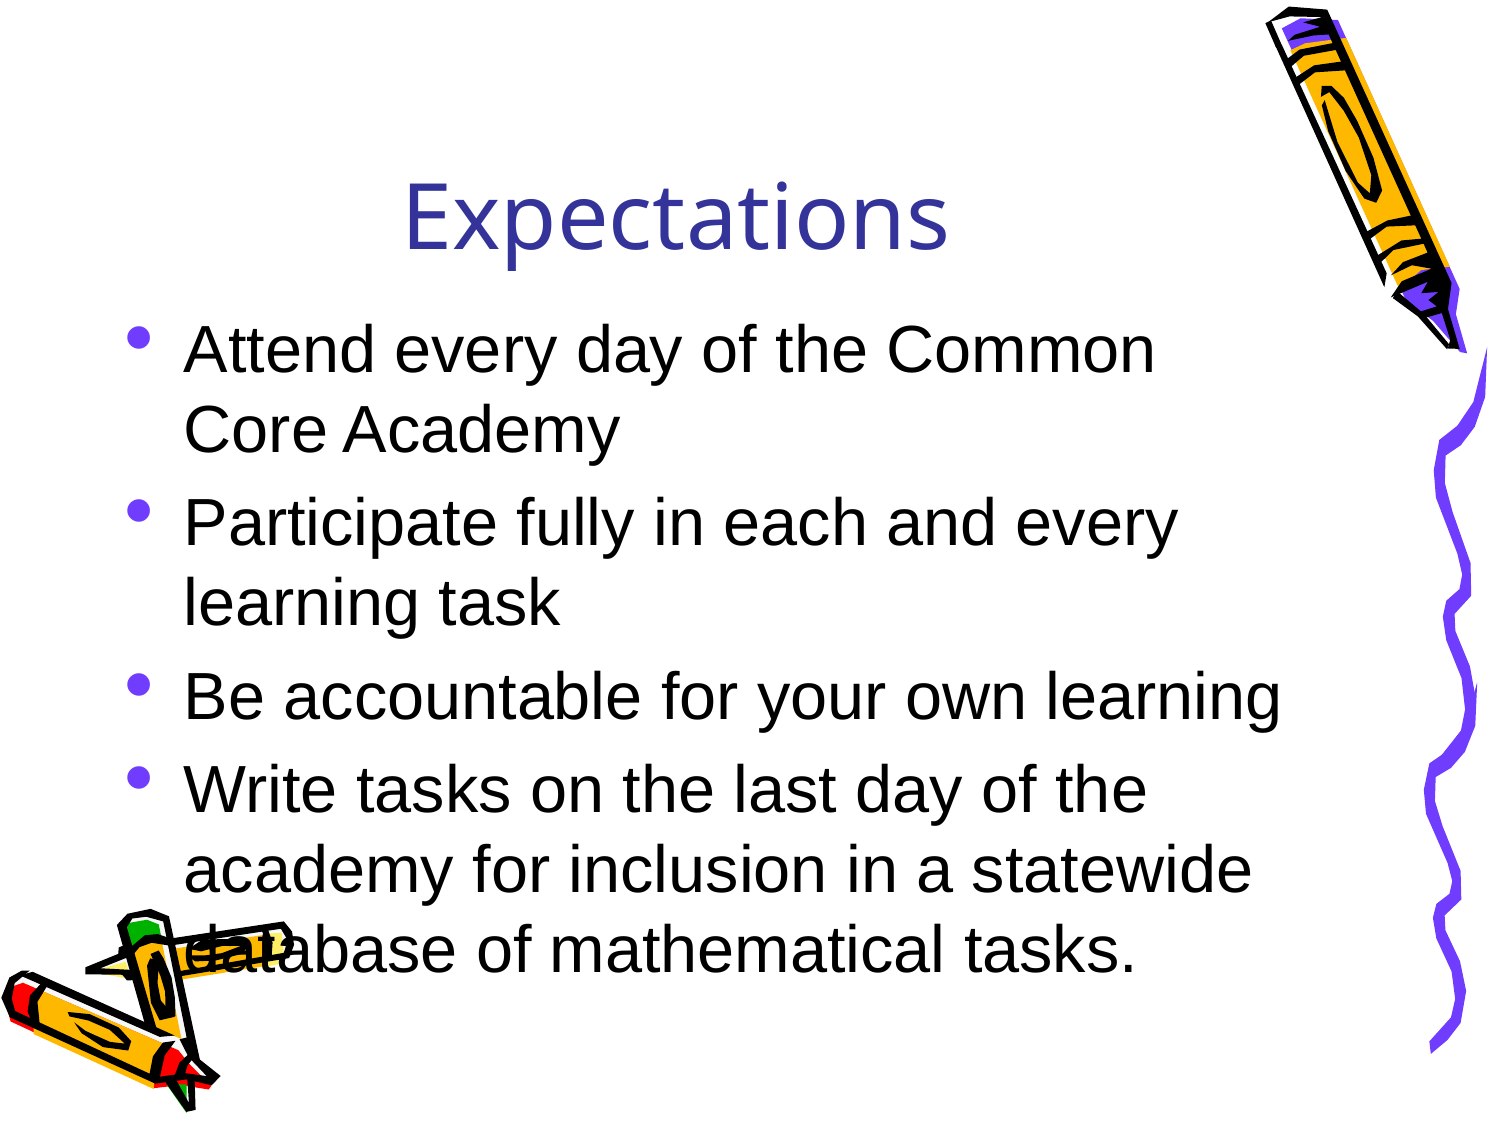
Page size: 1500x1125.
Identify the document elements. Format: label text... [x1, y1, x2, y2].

list Attend every day of the Common Core Academy Participate fully in each and every learning task Be accountable for your own learning Write tasks on the last day of the academy for inclusion in a statewide database of mathematical tasks. [112, 298, 1326, 901]
title Expectations [112, 62, 1240, 276]
